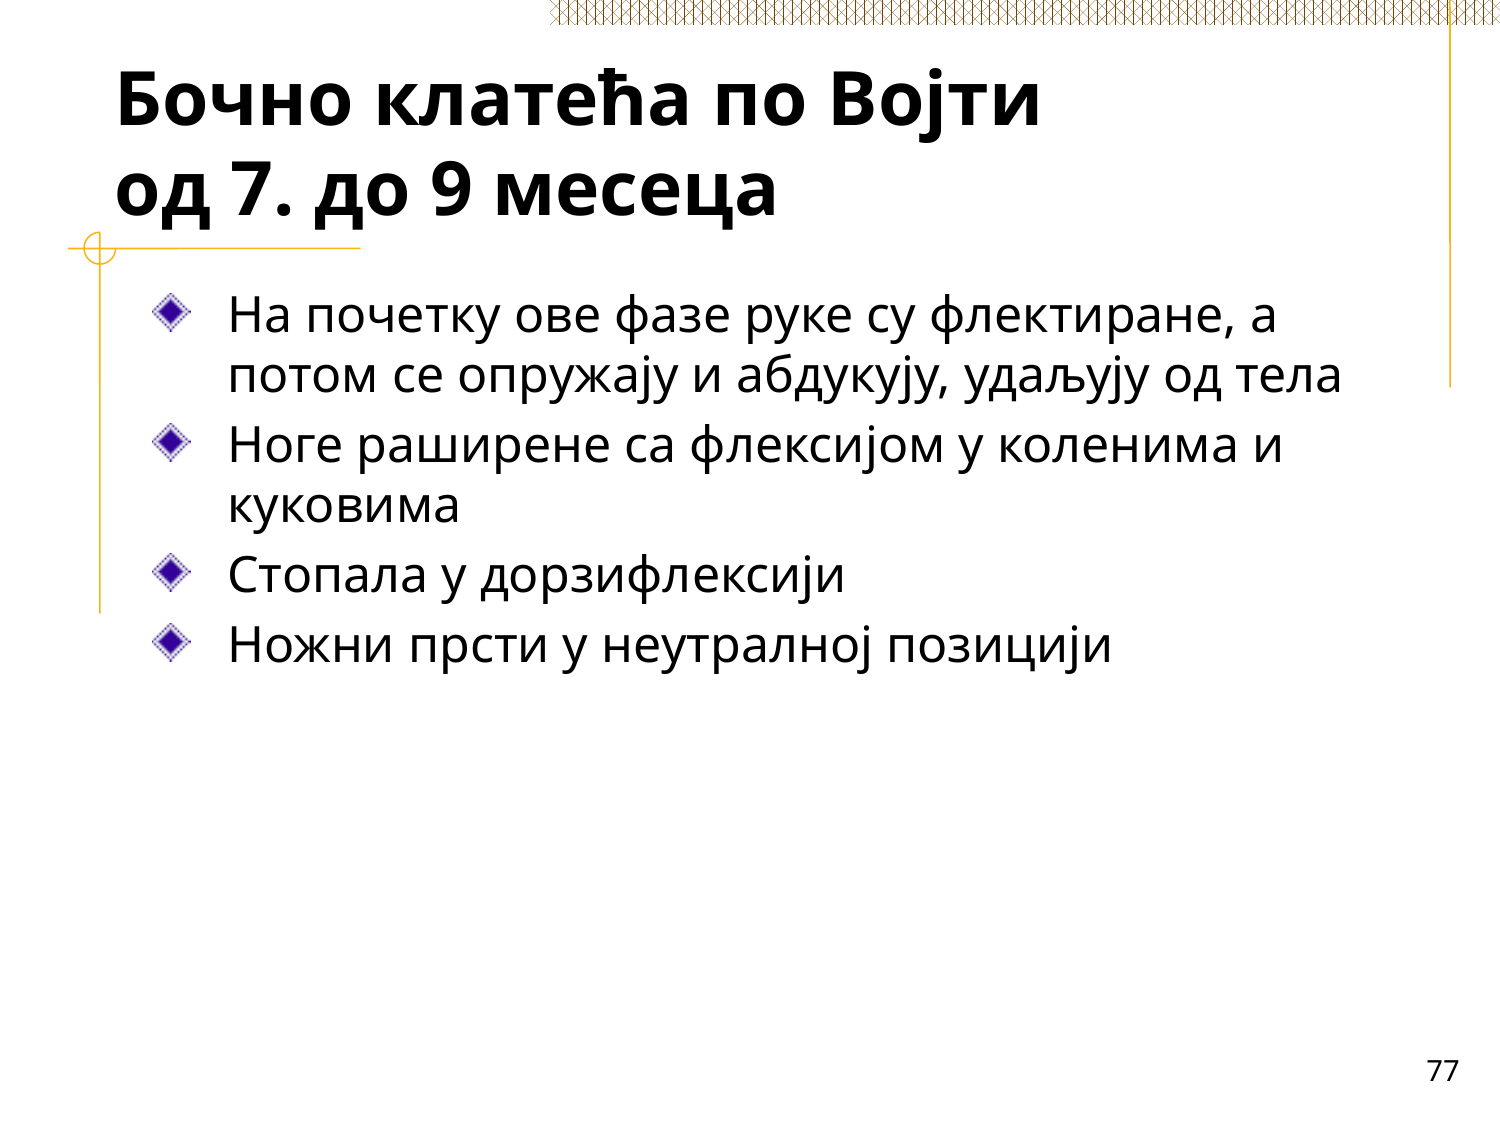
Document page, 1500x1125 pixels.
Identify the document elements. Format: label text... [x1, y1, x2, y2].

slide_number 77 [1162, 1025, 1475, 1100]
picture [152, 423, 191, 462]
picture [152, 553, 191, 592]
title Бочно клатећа по Војти од 7. до 9 месеца [99, 49, 1376, 238]
picture [152, 293, 191, 332]
picture [152, 623, 191, 662]
list На почетку ове фазе руке су флектиране, а потом се опружају и абдукују, удаљују од тела Ноге раширене са флексијом у коленима и куковима Стопала у дорзифлексији Ножни прсти у неутралној позицији [137, 274, 1413, 951]
